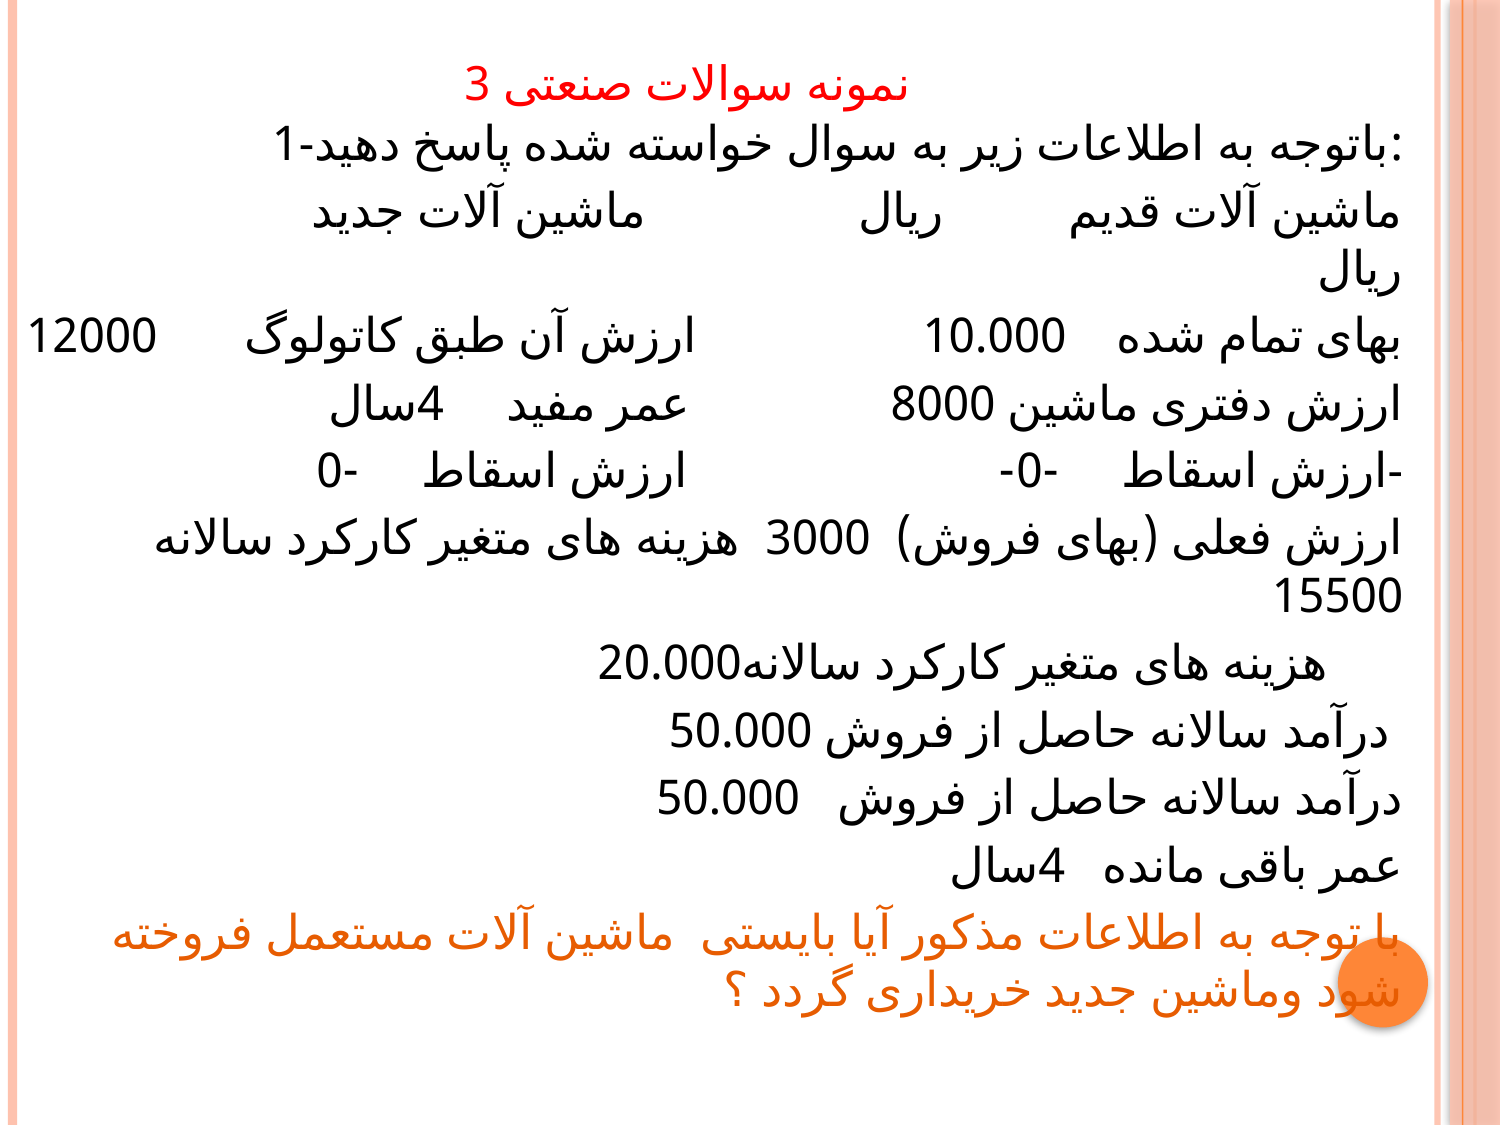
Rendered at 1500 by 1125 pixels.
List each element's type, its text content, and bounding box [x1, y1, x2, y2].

list 1-باتوجه به اطلاعات زیر به سوال خواسته شده پاسخ دهید: ماشین آلات قدیم ریال ماشین آلات جدید ریال بهای تمام شده 10.000 ارزش آن طبق کاتولوگ 12000 ارزش دفتری ماشین 8000 عمر مفید 4سال ارزش اسقاط -0- ارزش اسقاط -0- ارزش فعلی (بهای فروش) 3000 هزینه های متغیر کارکرد سالانه 15500 هزینه های متغیر کارکرد سالانه20.000 درآمد سالانه حاصل از فروش 50.000 درآمد سالانه حاصل از فروش 50.000 عمر باقی مانده 4سال با توجه به اطلاعات مذکور آیا بایستی ماشین آلات مستعمل فروخته شود وماشین جدید خریداری گردد ؟ [0, 105, 1418, 1062]
title نمونه سوالات صنعتی 3 [75, 45, 1300, 105]
